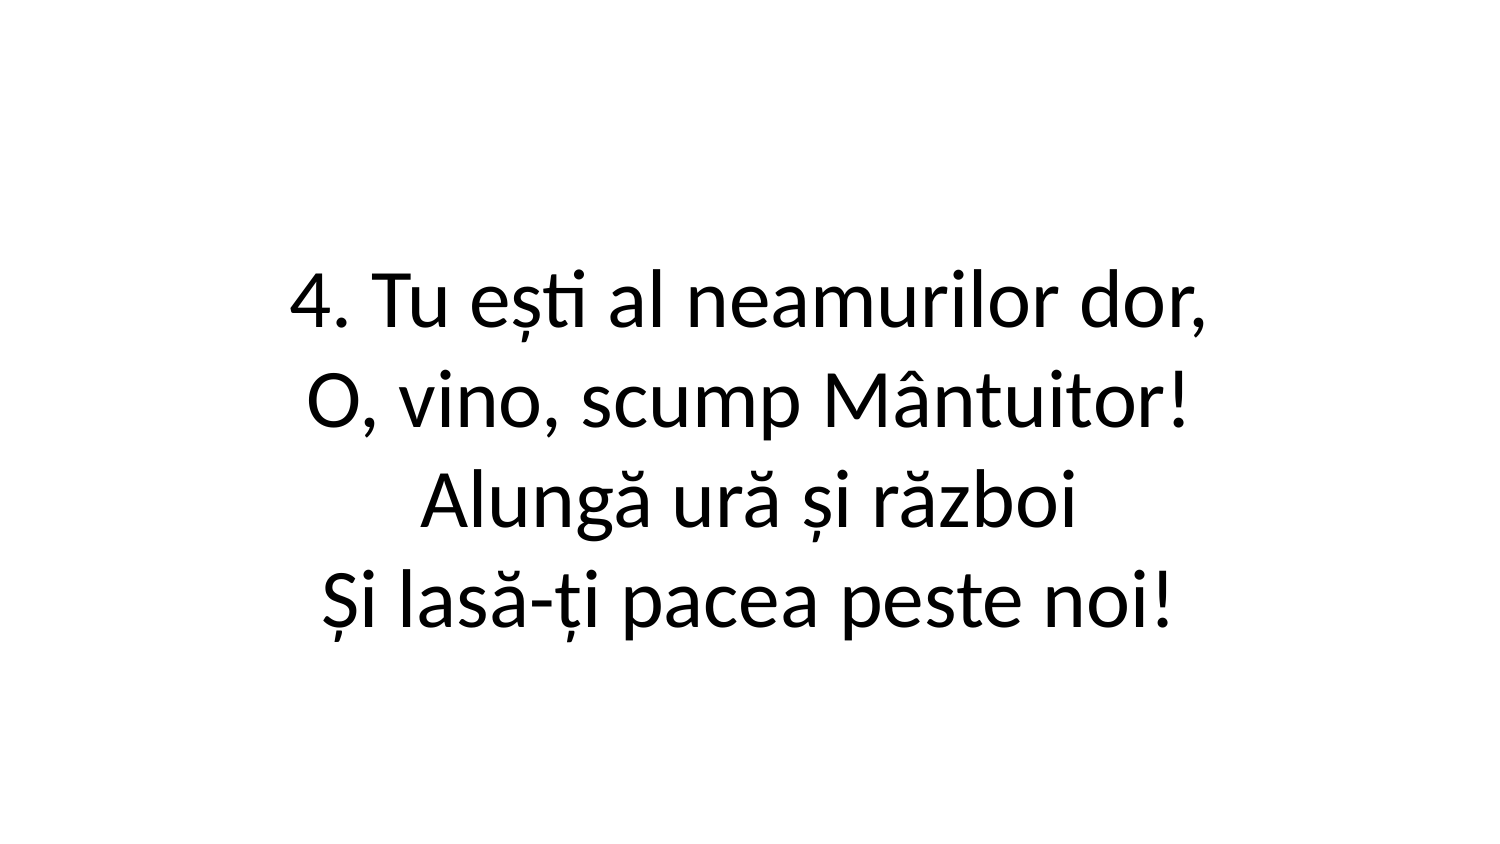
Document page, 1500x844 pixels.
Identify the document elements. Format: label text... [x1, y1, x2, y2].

text_box 4. Tu ești al neamurilor dor, O, vino, scump Mântuitor! Alungă ură și război Și lasă-ți pacea peste noi! [274, 192, 1226, 652]
